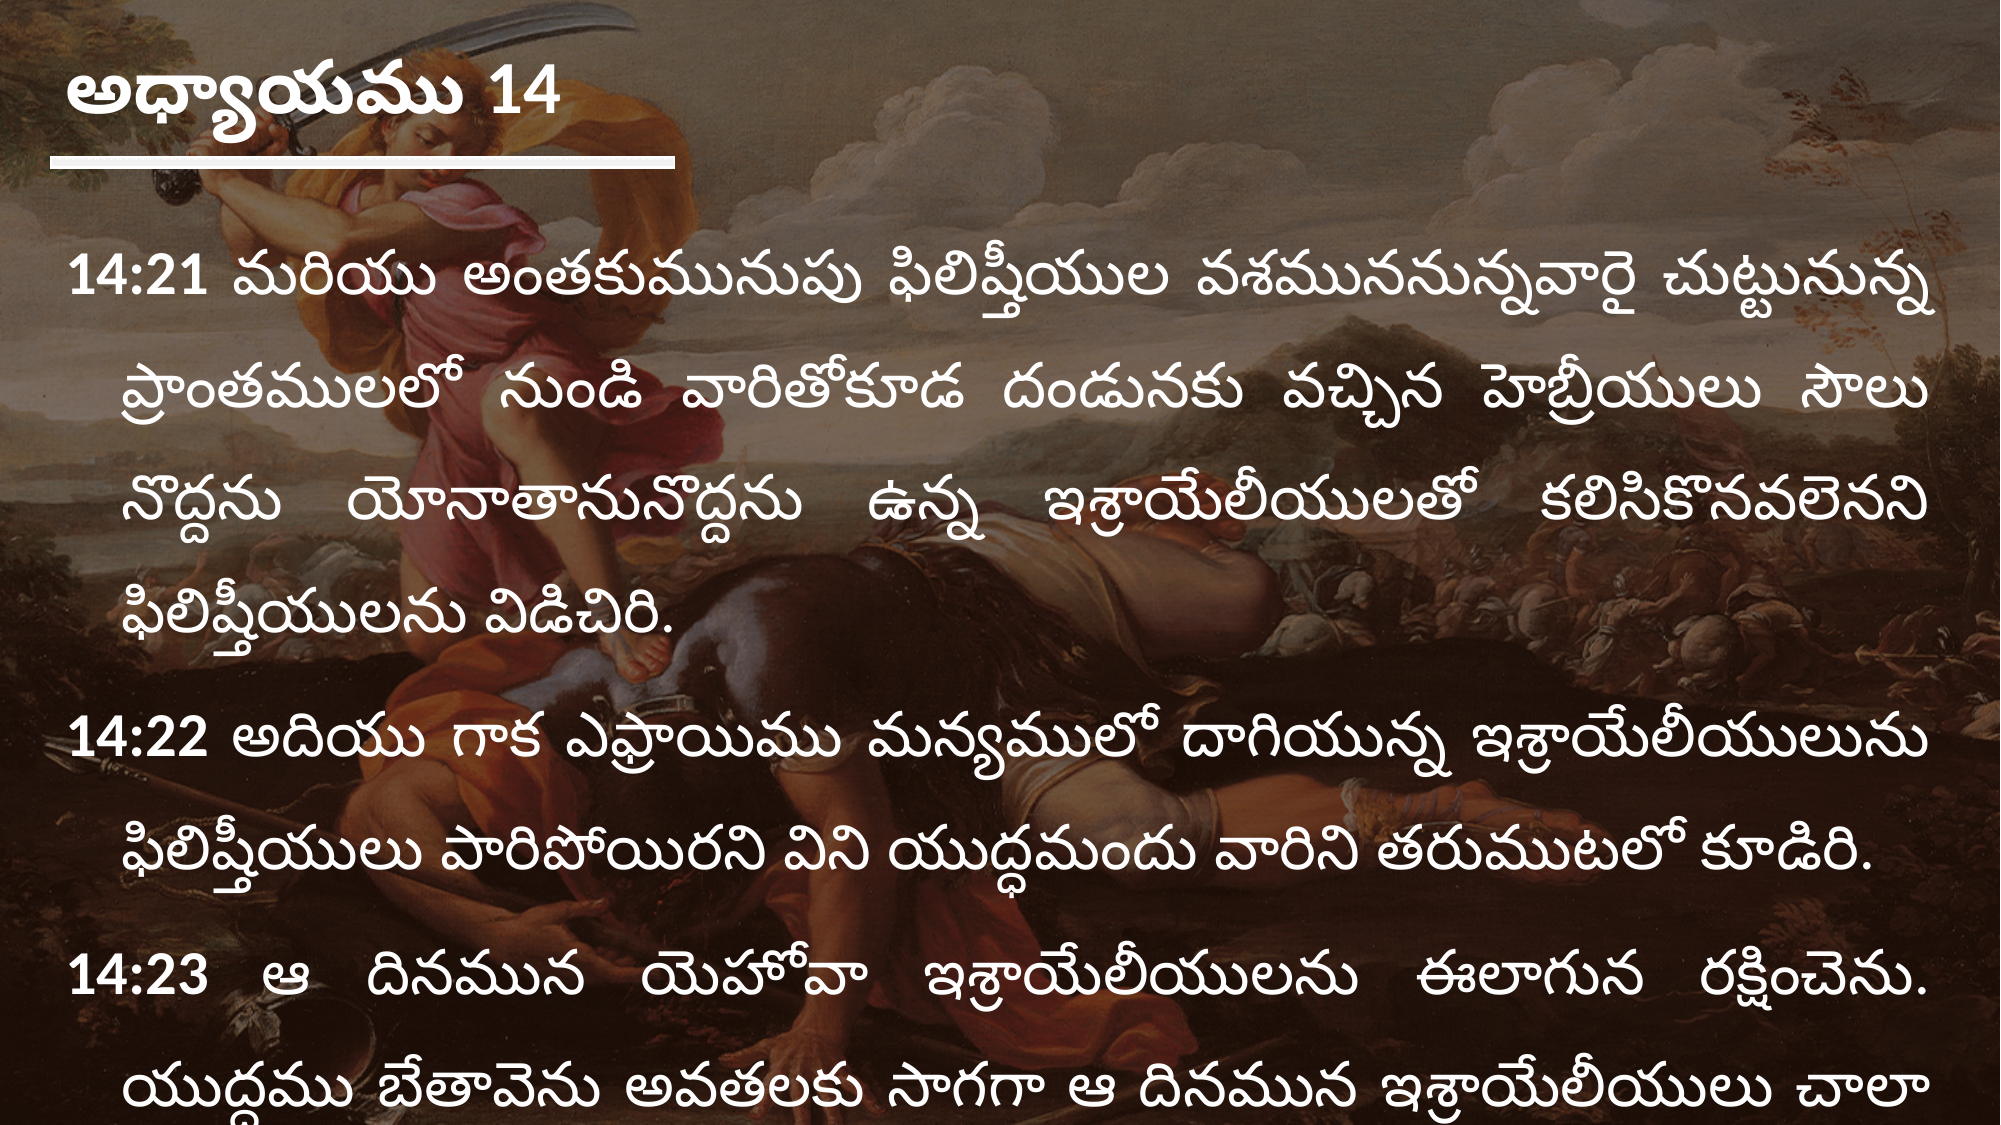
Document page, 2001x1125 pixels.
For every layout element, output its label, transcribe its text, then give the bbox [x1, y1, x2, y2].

picture [0, 0, 2000, 1125]
title అధ్యాయము 14 [50, 0, 1925, 167]
list 14:21 మరియు అంతకుమునుపు ఫిలిష్తీయుల వశముననున్నవారై చుట్టునున్న ప్రాంతములలో నుండి వారితోకూడ దండునకు వచ్చిన హెబ్రీయులు సౌలు నొద్దను యోనాతానునొద్దను ఉన్న ఇశ్రాయేలీయులతో కలిసికొనవలెనని ఫిలిష్తీయులను విడిచిరి. 14:22 అదియు గాక ఎఫ్రాయిము మన్యములో దాగియున్న ఇశ్రాయేలీయులును ఫిలిష్తీయులు పారిపోయిరని విని యుద్ధమందు వారిని తరుముటలో కూడిరి. 14:23 ఆ దినమున యెహోవా ఇశ్రాయేలీయులను ఈలాగున రక్షించెను. యుద్ధము బేతావెను అవతలకు సాగగా ఆ దినమున ఇశ్రాయేలీయులు చాలా బడలికనొందిరి. [50, 187, 1946, 1063]
